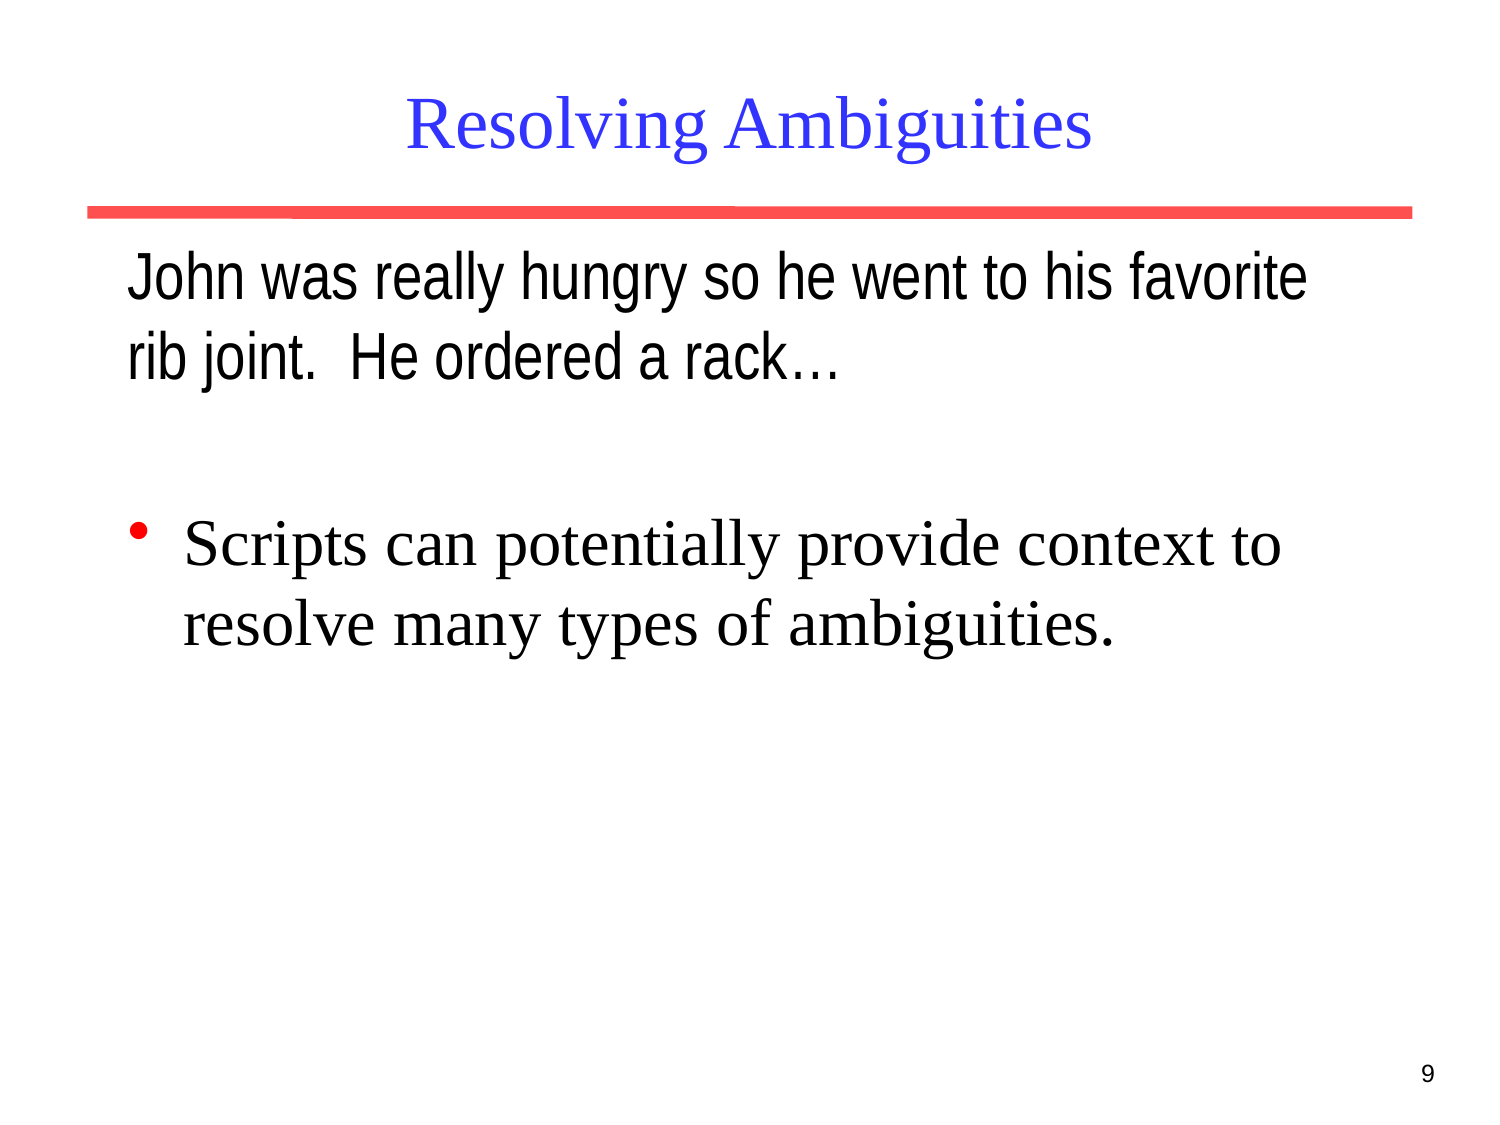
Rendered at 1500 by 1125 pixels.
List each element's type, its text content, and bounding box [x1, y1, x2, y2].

slide_number 9 [1137, 1049, 1451, 1125]
title Resolving Ambiguities [112, 37, 1388, 201]
list John was really hungry so he went to his favorite rib joint. He ordered a rack… Scripts can potentially provide context to resolve many types of ambiguities. [112, 224, 1388, 995]
